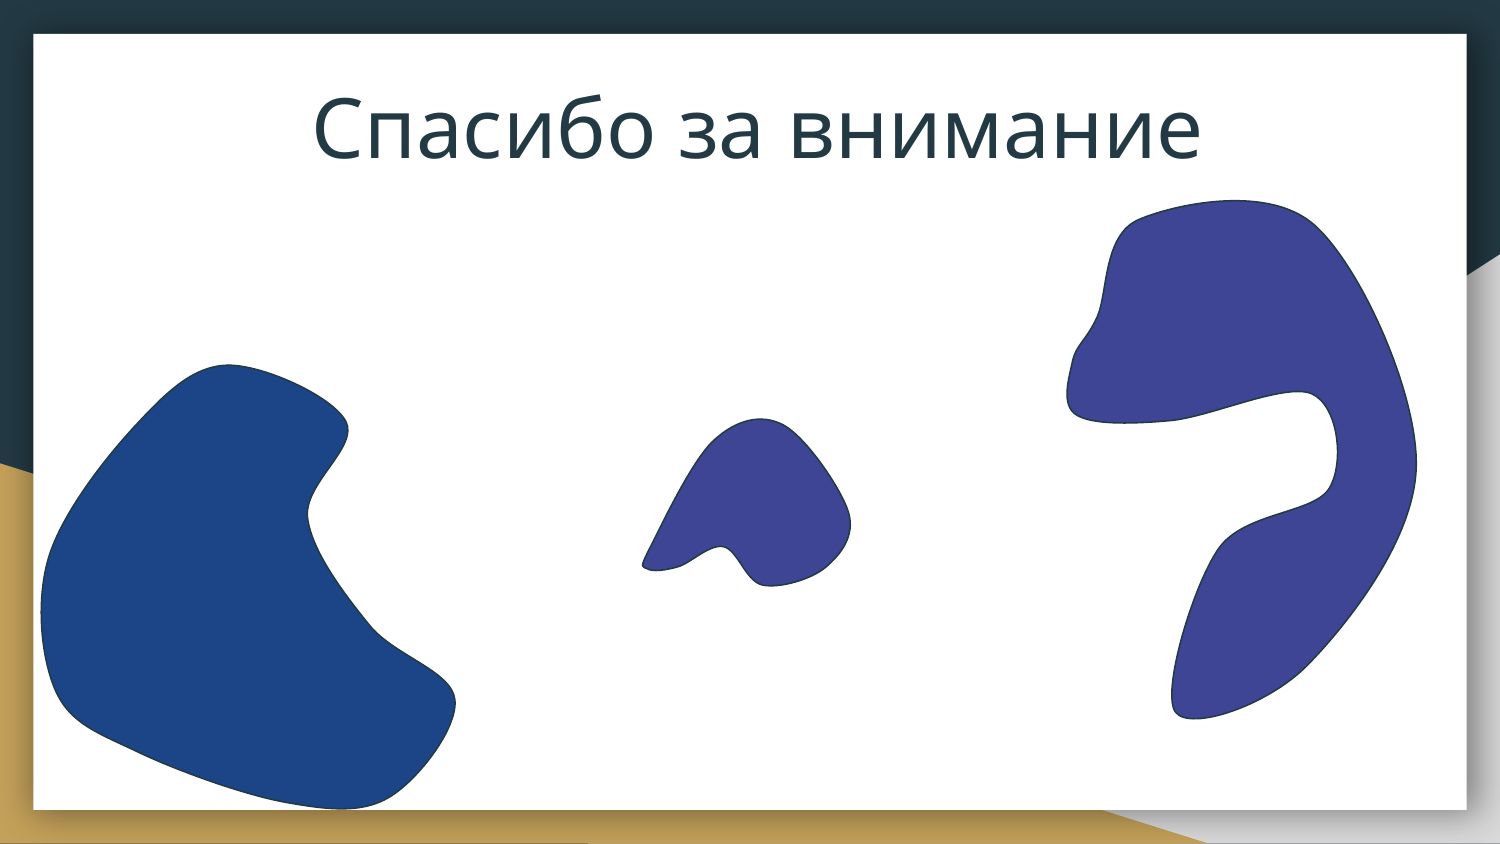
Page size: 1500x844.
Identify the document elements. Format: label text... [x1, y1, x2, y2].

text_box [1067, 200, 1417, 719]
title Спасибо за внимание [142, 60, 1374, 218]
text_box [41, 365, 456, 809]
text_box [642, 419, 851, 586]
